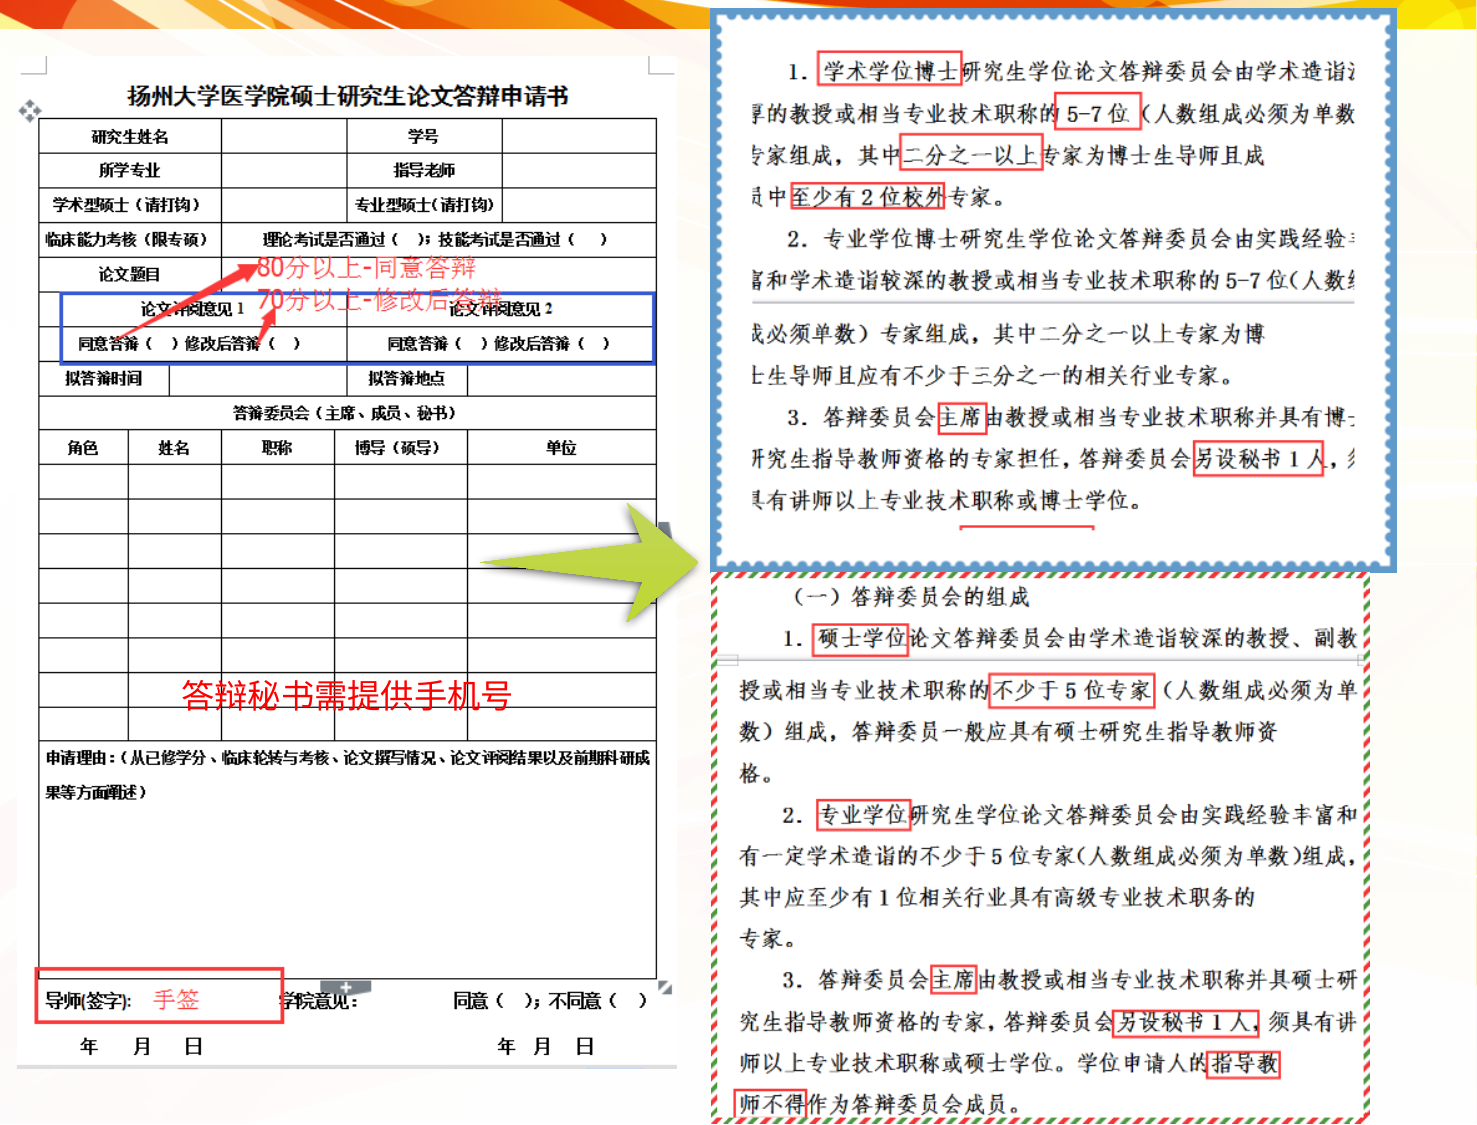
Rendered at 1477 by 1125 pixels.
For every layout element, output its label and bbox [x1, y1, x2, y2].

picture [0, 0, 1477, 1124]
picture [16, 56, 679, 1069]
text_box [679, 546, 699, 579]
